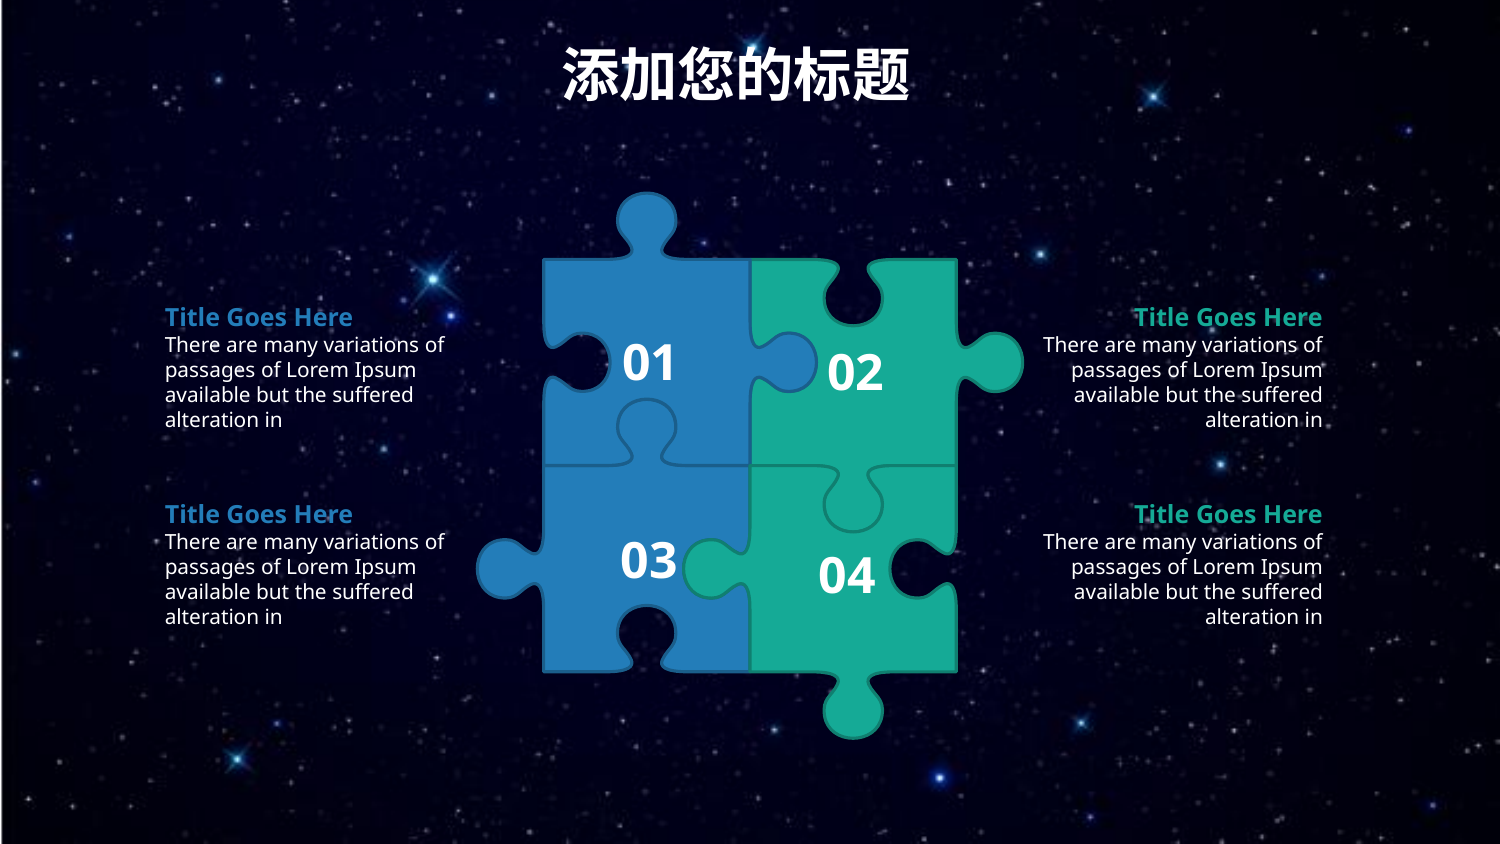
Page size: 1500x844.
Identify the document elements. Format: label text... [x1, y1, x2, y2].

text_box [751, 259, 1016, 531]
text_box 添加您的标题 [301, 31, 1170, 116]
text_box 02 [827, 340, 885, 401]
text_box [683, 465, 957, 739]
text_box 03 [620, 528, 678, 589]
text_box Title Goes Here There are many variations of passages of Lorem Ipsum available but the suffered alteration in [149, 491, 504, 636]
text_box [543, 193, 817, 466]
picture [0, 0, 1500, 844]
text_box [504, 400, 749, 672]
text_box 04 [819, 543, 876, 604]
text_box Title Goes Here There are many variations of passages of Lorem Ipsum available but the suffered alteration in [1016, 294, 1338, 439]
text_box Title Goes Here There are many variations of passages of Lorem Ipsum available but the suffered alteration in [1016, 491, 1338, 636]
text_box Title Goes Here There are many variations of passages of Lorem Ipsum available but the suffered alteration in [149, 294, 504, 439]
text_box 01 [622, 330, 680, 391]
